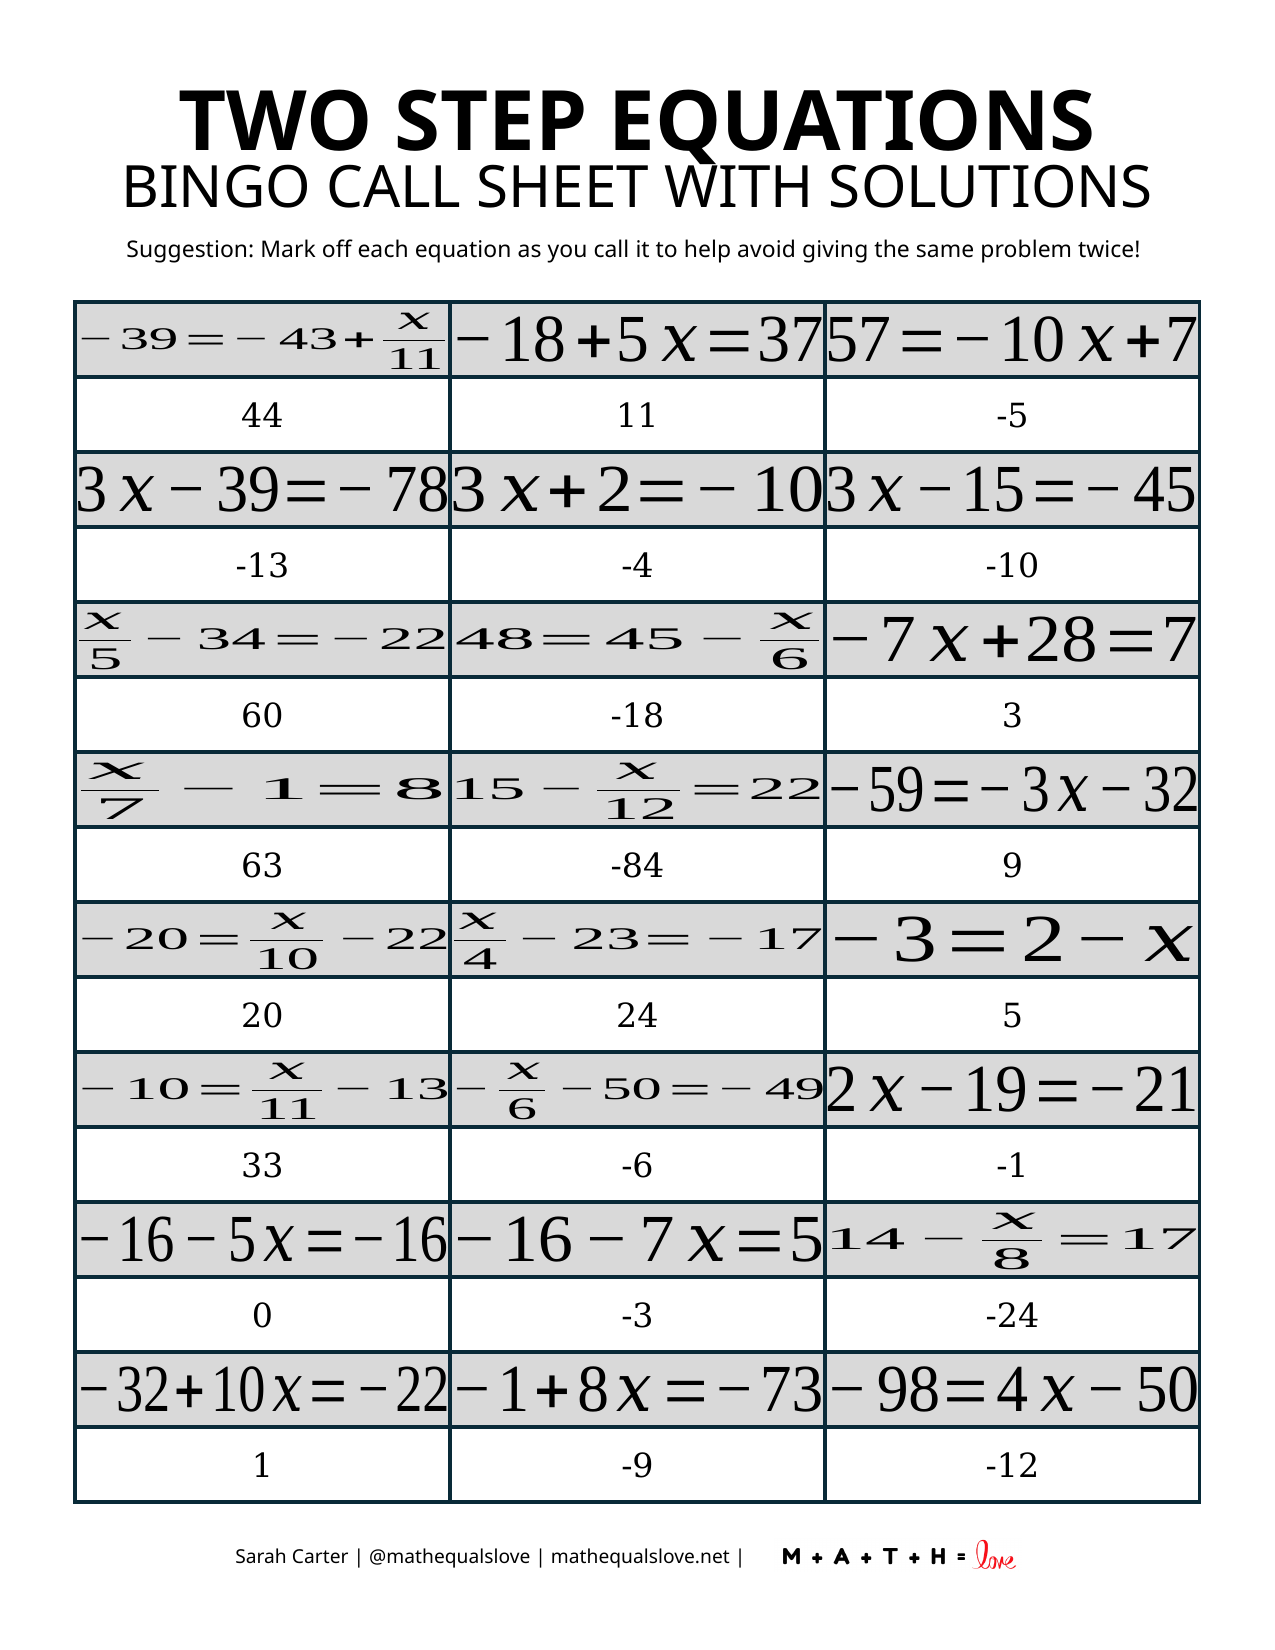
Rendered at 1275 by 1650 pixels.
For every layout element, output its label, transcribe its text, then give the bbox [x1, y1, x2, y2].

text_box [823, 454, 1201, 525]
text_box BINGO CALL SHEET WITH SOLUTIONS [74, 175, 1200, 226]
text_box -5 [823, 375, 1201, 454]
text_box 11 [448, 375, 823, 454]
text_box -12 [823, 1425, 1201, 1504]
text_box [448, 1204, 823, 1275]
text_box [448, 1054, 823, 1125]
text_box -84 [448, 825, 823, 904]
text_box -18 [448, 675, 823, 754]
text_box [448, 904, 823, 975]
text_box [448, 754, 823, 825]
text_box [73, 1354, 448, 1425]
text_box -10 [823, 525, 1201, 604]
text_box [73, 1204, 448, 1275]
text_box [823, 300, 1201, 375]
text_box -6 [448, 1125, 823, 1204]
text_box 9 [823, 825, 1201, 904]
text_box [448, 300, 823, 375]
text_box 33 [73, 1125, 448, 1204]
text_box [823, 604, 1201, 675]
text_box 3 [823, 675, 1201, 754]
text_box 0 [73, 1275, 448, 1354]
text_box -13 [73, 525, 448, 604]
text_box [73, 1054, 448, 1125]
text_box [448, 454, 823, 525]
text_box [823, 754, 1201, 825]
text_box [823, 1054, 1201, 1125]
text_box 44 [73, 375, 448, 454]
text_box 5 [823, 975, 1201, 1054]
text_box TWO STEP EQUATIONS [74, 59, 1200, 175]
text_box [73, 454, 448, 525]
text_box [220, 1535, 1055, 1576]
text_box 20 [73, 975, 448, 1054]
text_box Suggestion: Mark off each equation as you call it to help avoid giving the same problem twice! [74, 227, 1200, 270]
text_box [73, 300, 448, 375]
text_box 24 [448, 975, 823, 1054]
text_box [73, 754, 448, 825]
text_box 1 [73, 1425, 448, 1504]
text_box [448, 1354, 823, 1425]
text_box -24 [823, 1275, 1201, 1354]
text_box [448, 604, 823, 675]
text_box -3 [448, 1275, 823, 1354]
text_box [73, 904, 448, 975]
text_box -9 [448, 1425, 823, 1504]
text_box [823, 1204, 1201, 1275]
text_box [823, 1354, 1201, 1425]
text_box [823, 904, 1201, 975]
text_box 63 [73, 825, 448, 904]
text_box 60 [73, 675, 448, 754]
text_box -1 [823, 1125, 1201, 1204]
text_box [73, 604, 448, 675]
text_box -4 [448, 525, 823, 604]
